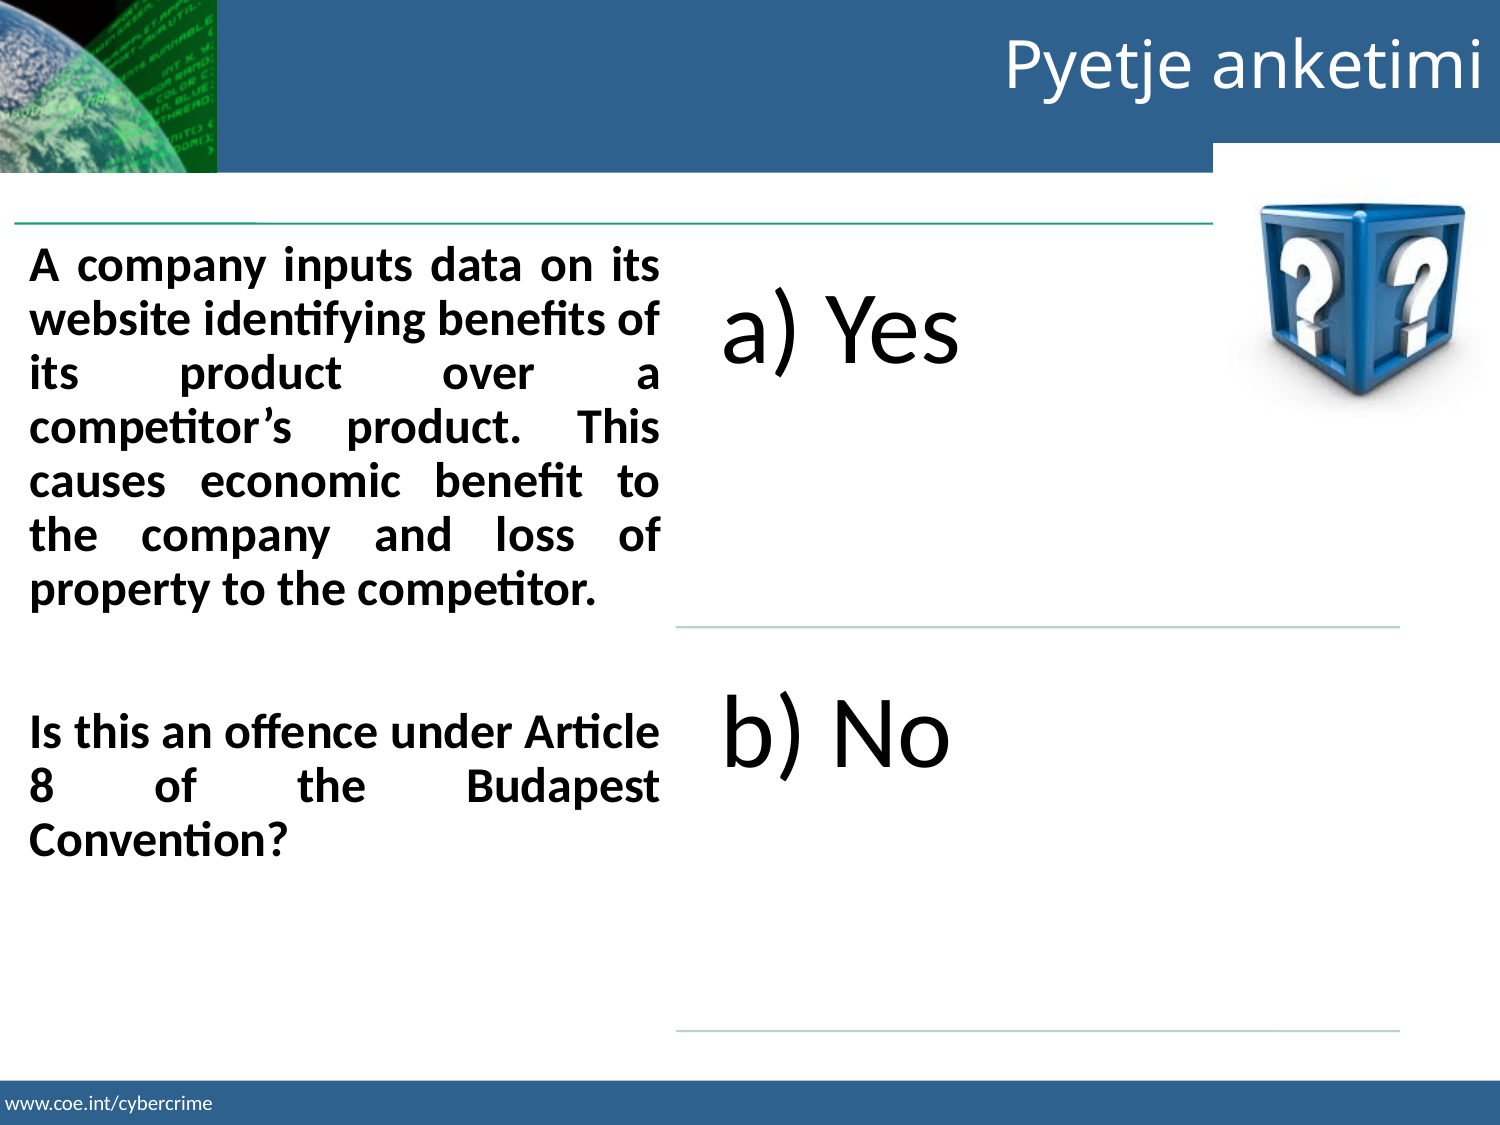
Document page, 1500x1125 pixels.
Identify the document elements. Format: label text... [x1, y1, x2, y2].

picture [1213, 143, 1500, 434]
text_box Pyetje anketimi [247, 13, 1500, 109]
picture [0, 1, 217, 173]
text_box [14, 223, 1402, 1053]
